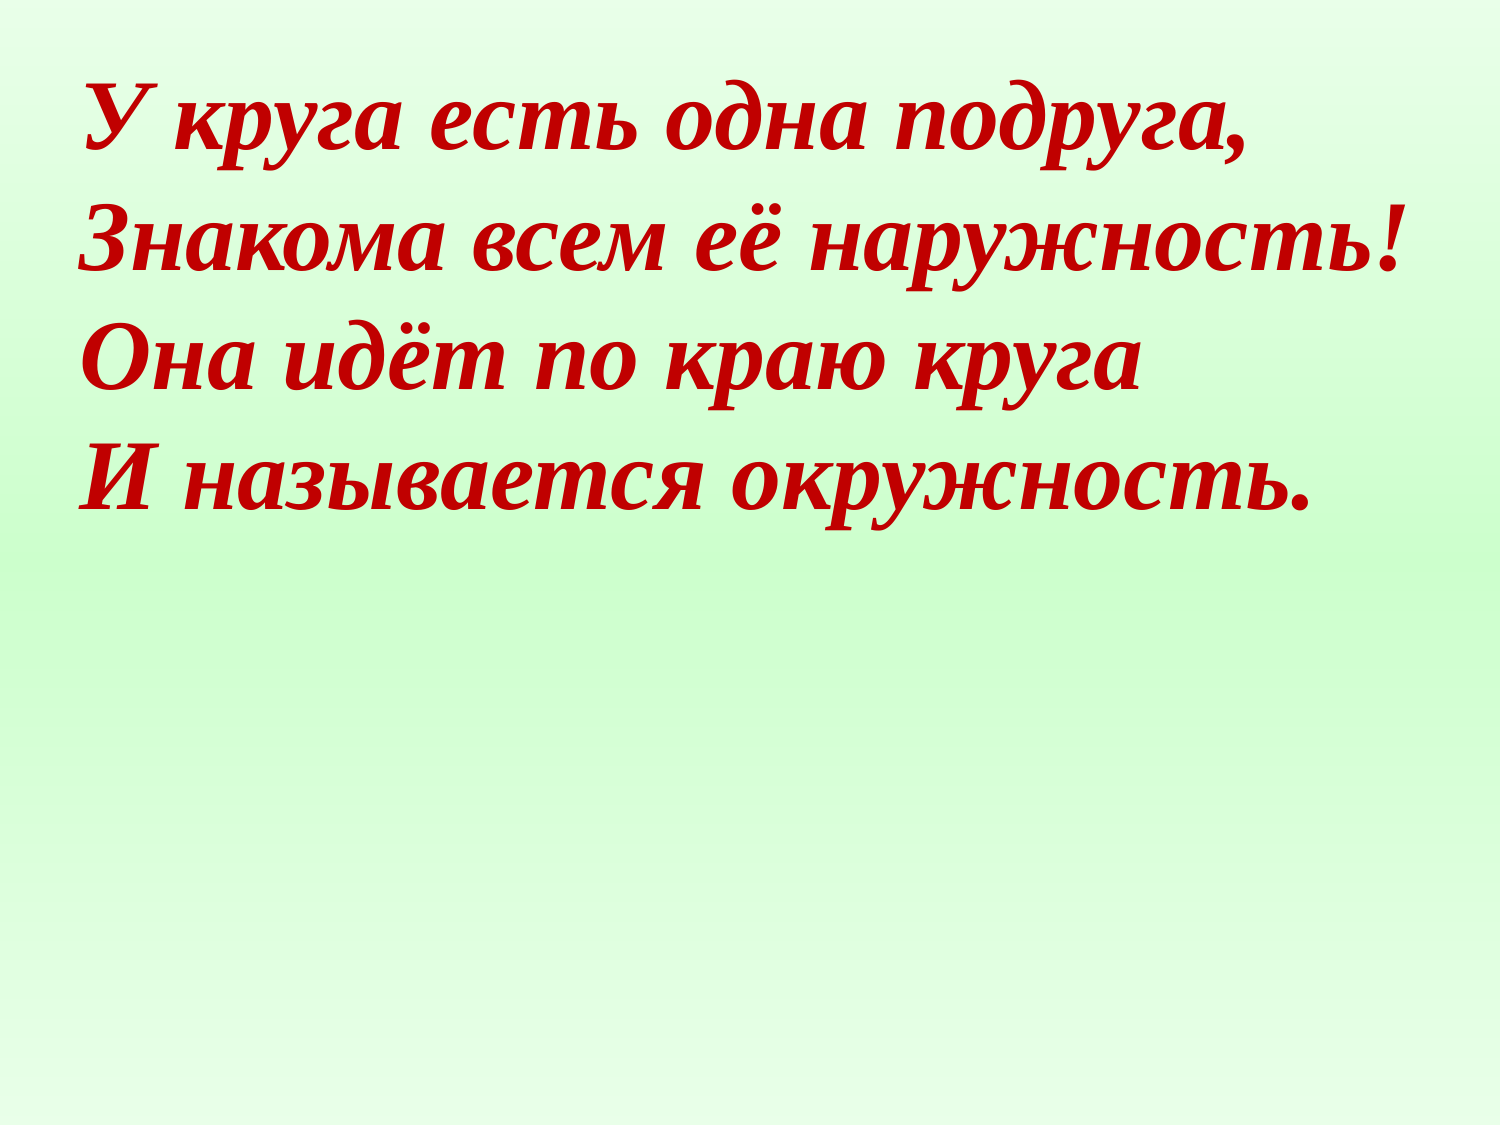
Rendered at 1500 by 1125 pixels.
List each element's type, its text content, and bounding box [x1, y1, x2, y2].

text_box У круга есть одна подруга, Знакома всем её наружность! Она идёт по краю круга И называется окружность. [64, 42, 1448, 582]
